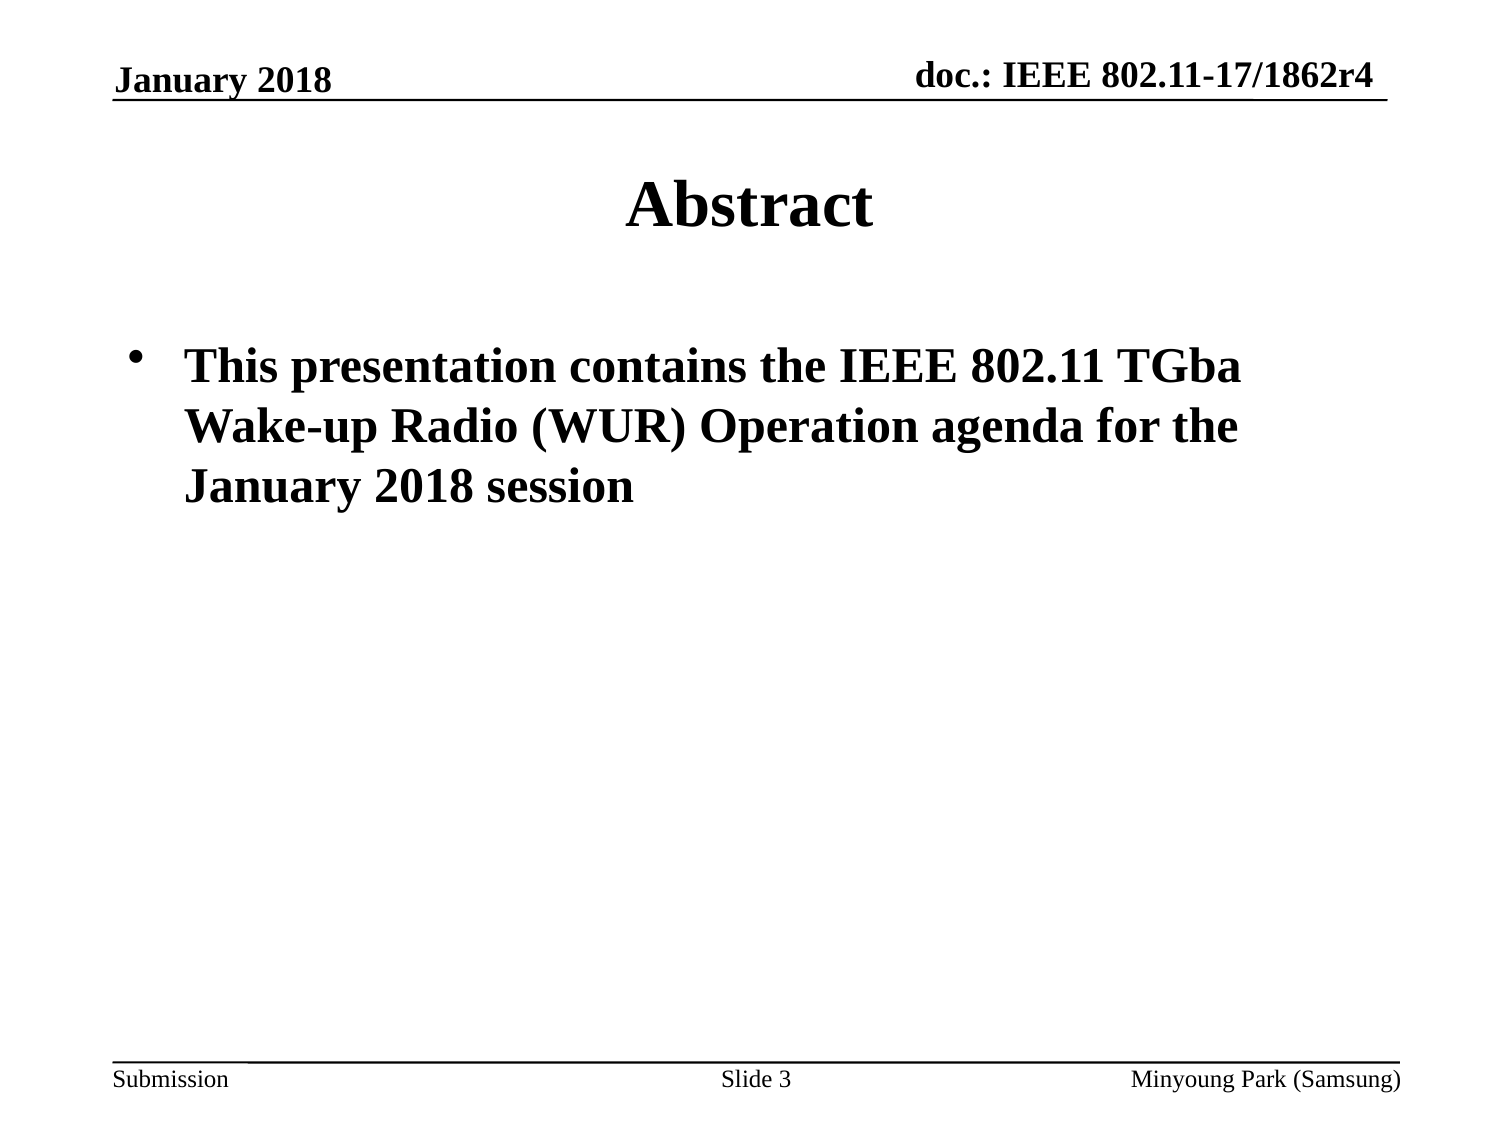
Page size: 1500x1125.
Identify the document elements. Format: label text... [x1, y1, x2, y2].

list This presentation contains the IEEE 802.11 TGba Wake-up Radio (WUR) Operation agenda for the January 2018 session [112, 324, 1388, 1000]
title Abstract [112, 112, 1388, 288]
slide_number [114, 54, 335, 101]
footer Minyoung Park (Samsung) [949, 1061, 1402, 1093]
slide_number Slide 3 [712, 1061, 800, 1093]
